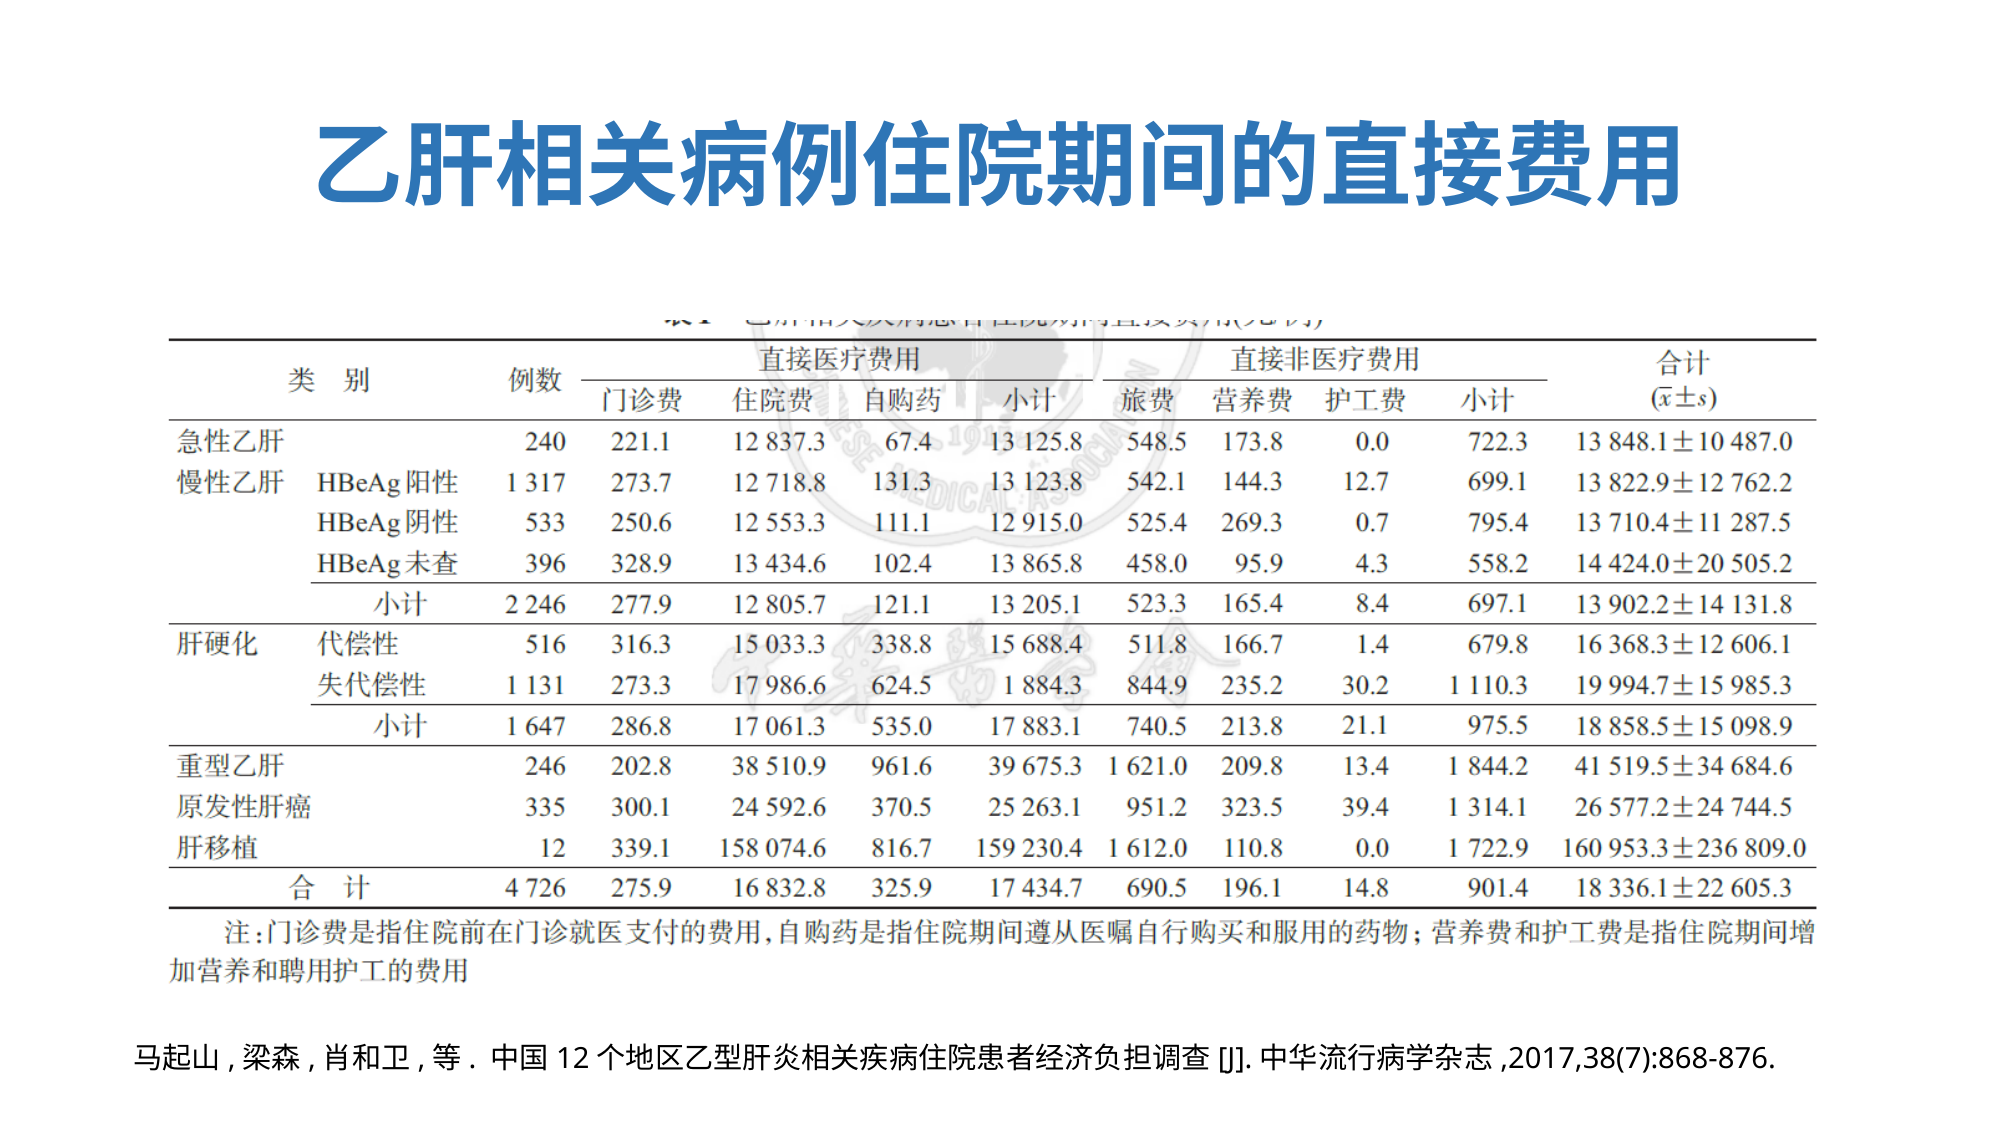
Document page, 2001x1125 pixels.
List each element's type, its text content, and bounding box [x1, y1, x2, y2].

text_box 马起山,梁森,肖和卫,等. 中国12个地区乙型肝炎相关疾病住院患者经济负担调查[J].中华流行病学杂志,2017,38(7):868-876. [118, 1032, 1828, 1082]
slide_number [1412, 1042, 1863, 1103]
title 乙肝相关病例住院期间的直接费用 [137, 59, 1863, 278]
picture [164, 320, 1828, 989]
